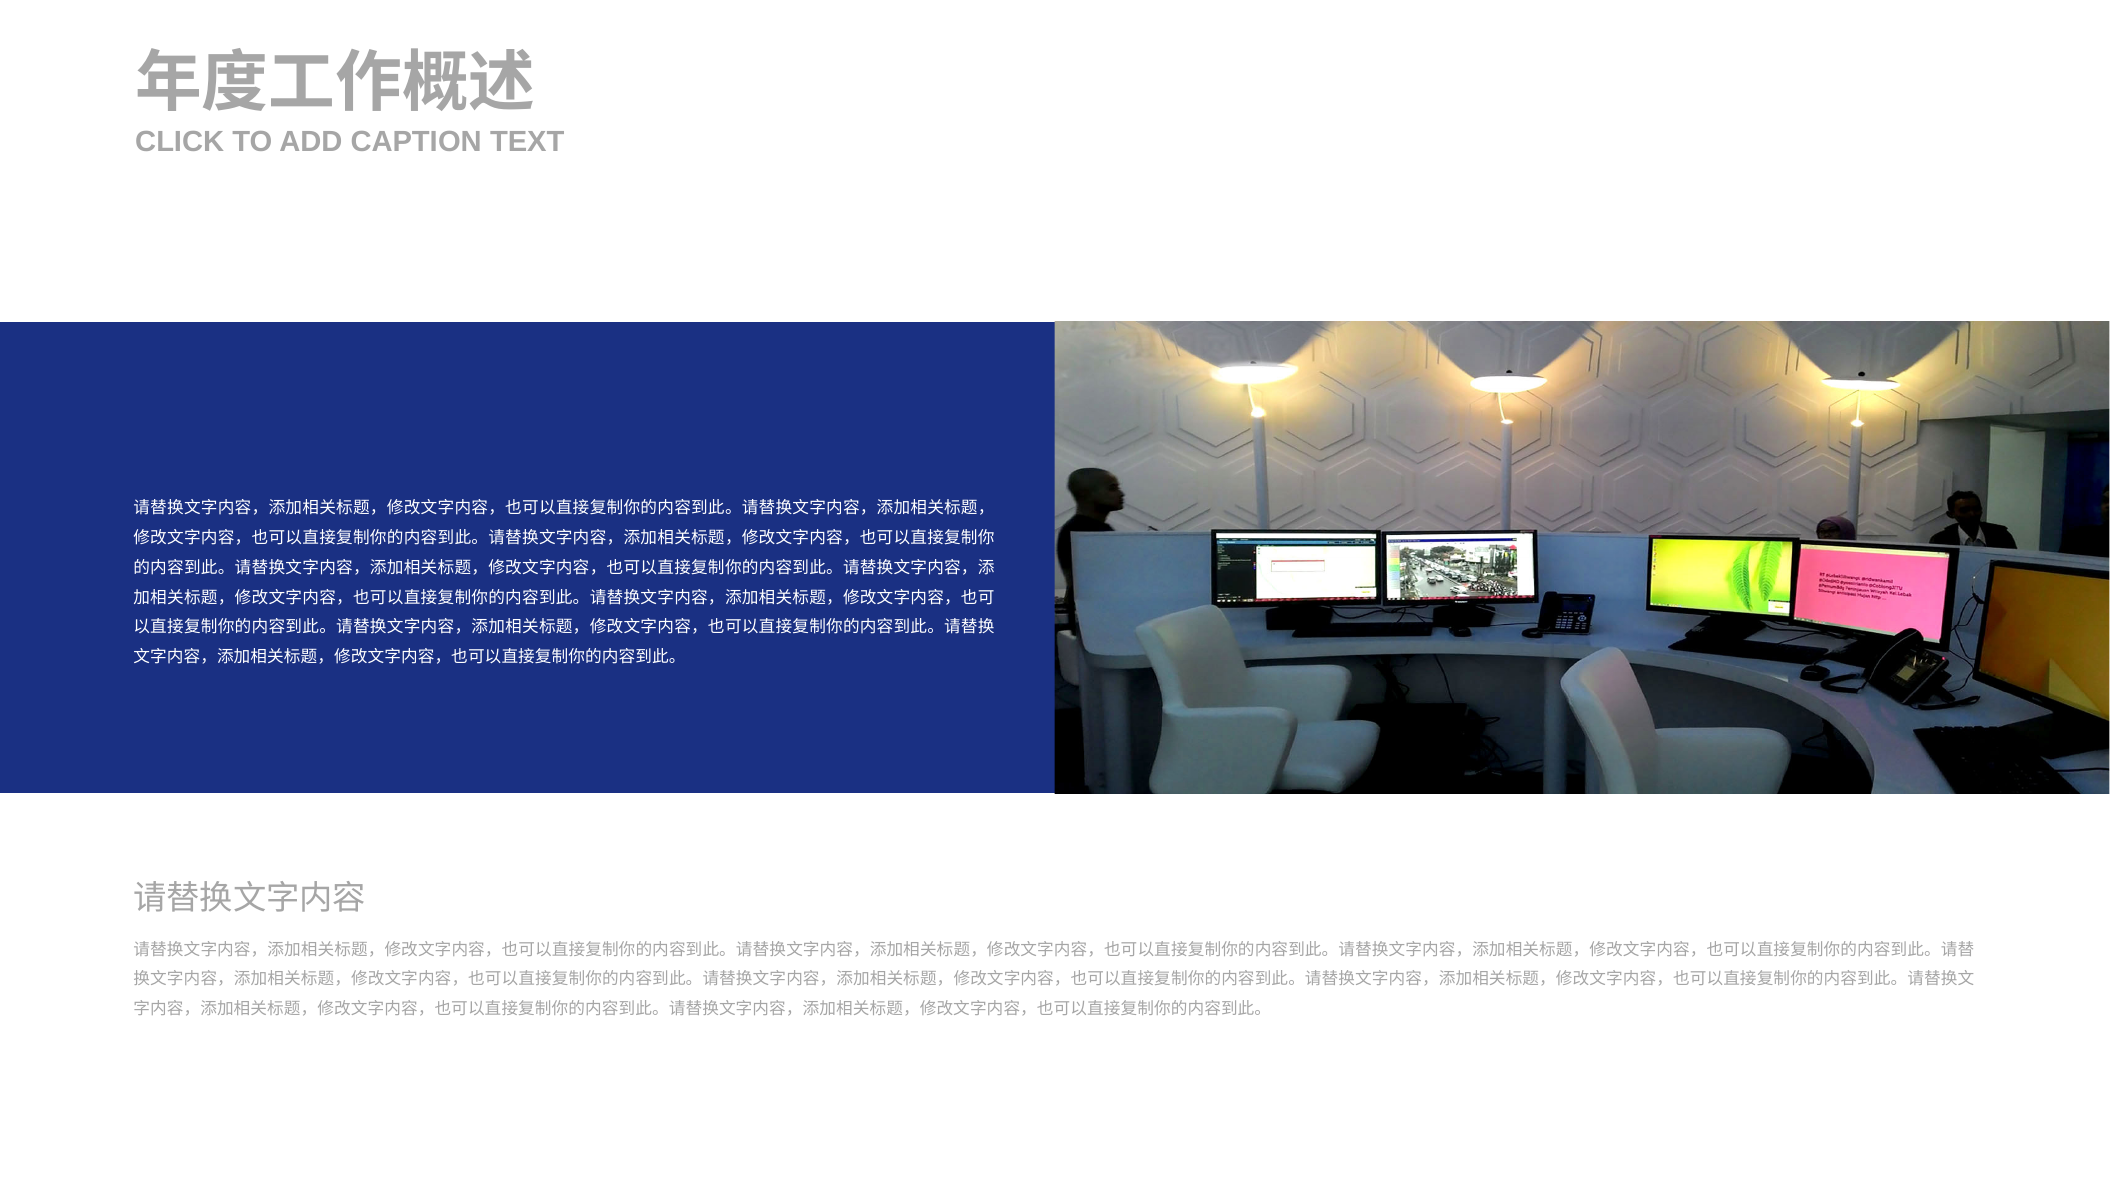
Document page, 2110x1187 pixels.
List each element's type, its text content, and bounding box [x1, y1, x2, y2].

text_box [1054, 321, 2110, 794]
text_box 年度工作概述 [135, 38, 596, 119]
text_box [133, 876, 1977, 1020]
text_box CLICK TO ADD CAPTION TEXT [135, 122, 596, 158]
text_box [0, 321, 1054, 794]
text_box 请替换文字内容，添加相关标题，修改文字内容，也可以直接复制你的内容到此。请替换文字内容，添加相关标题，修改文字内容，也可以直接复制你的内容到此。请替换文字内容，添加相关标题，修改文字内容，也可以直接复制你的内容到此。请替换文字内容，添加相关标题，修改文字内容，也可以直接复制你的内容到此。请替换文字内容，添加相关标题，修改文字内容，也可以直接复制你的内容到此。请替换文字内容，添加相关标题，修改文字内容，也可以直接复制你的内容到此。请替换文字内容，添加相关标题，修改文字内容，也可以直接复制你的内容到此。请替换文字内容，添加相关标题，修改文字内容，也可以直接复制你的内容到此。 [133, 486, 996, 667]
